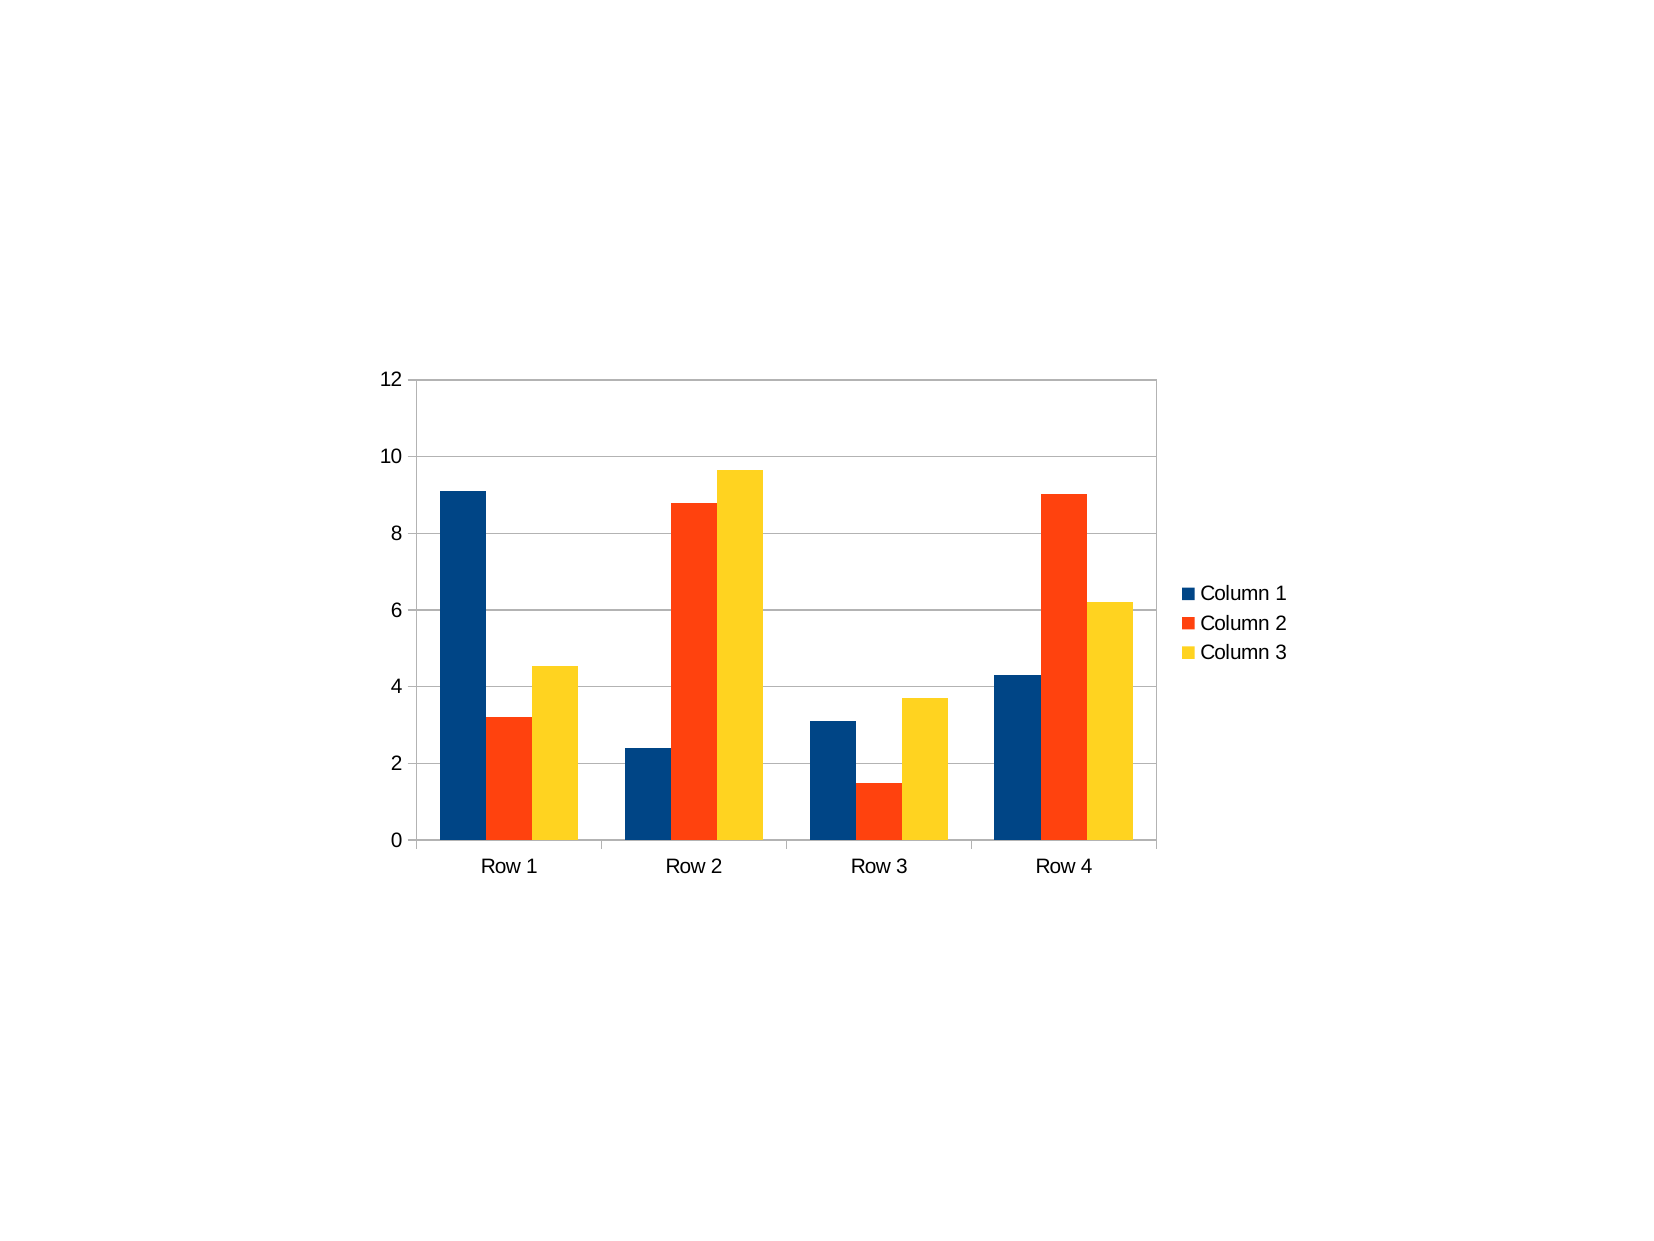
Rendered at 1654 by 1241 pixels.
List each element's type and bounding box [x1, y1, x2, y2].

chart [360, 357, 1306, 890]
